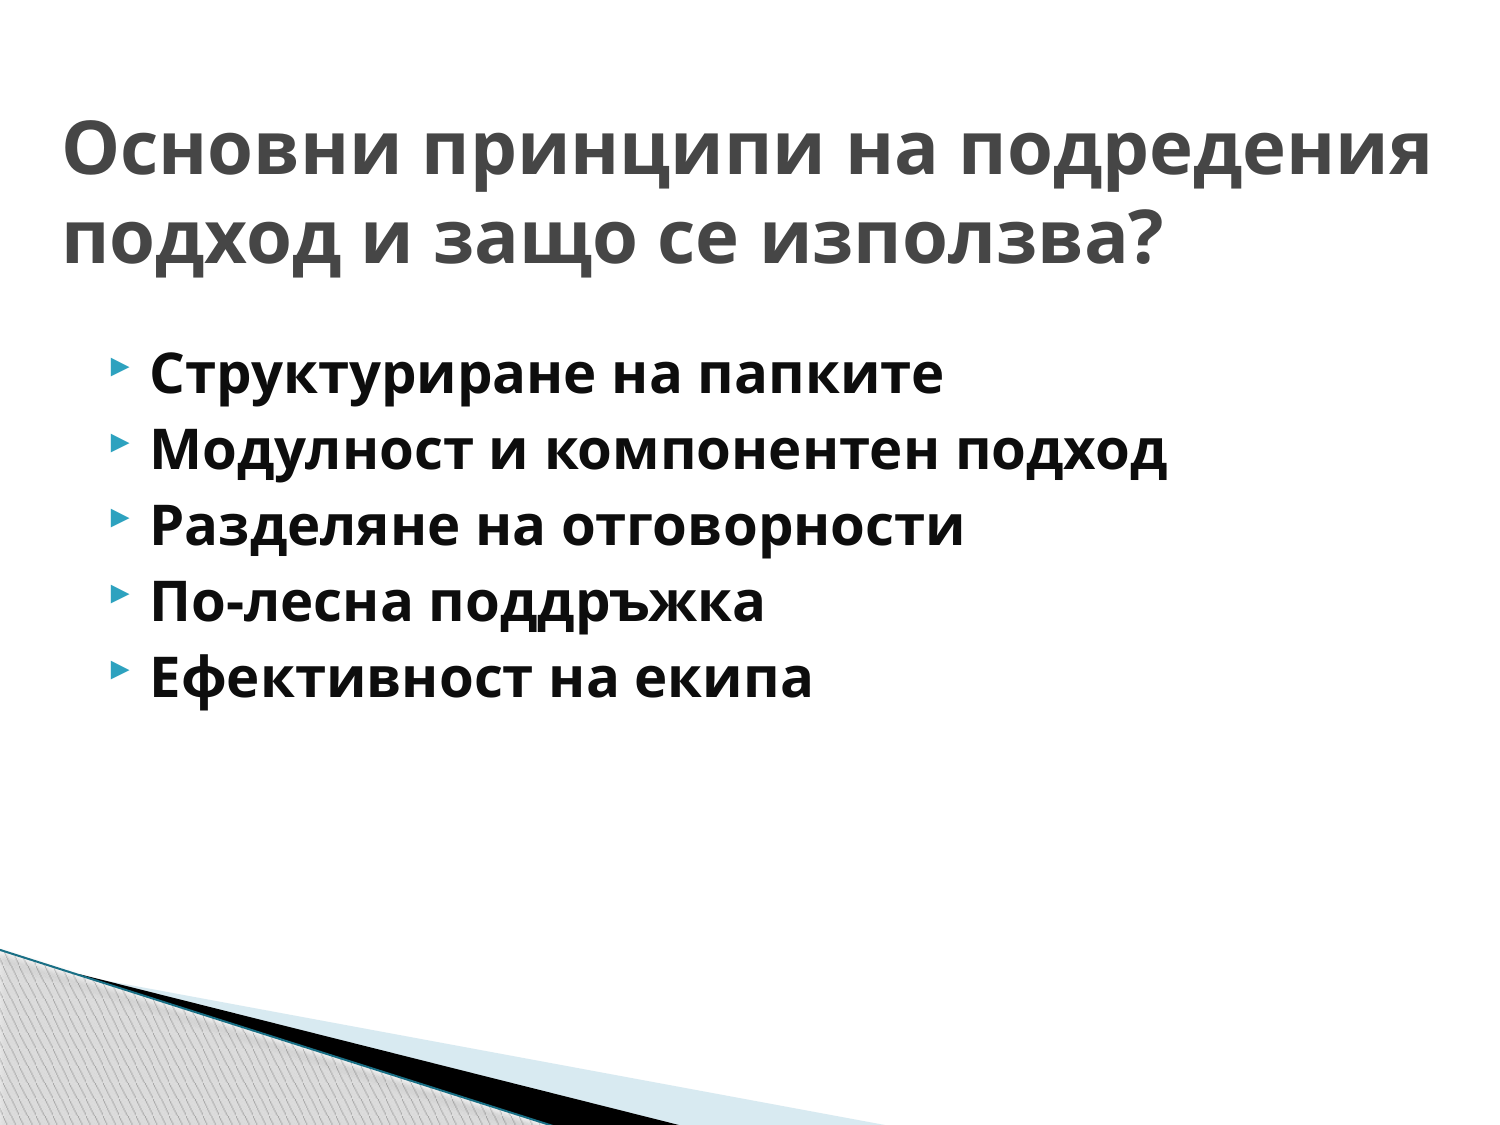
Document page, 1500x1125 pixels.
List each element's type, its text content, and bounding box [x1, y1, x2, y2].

title Основни принципи на подредения подход и защо се използва? [46, 48, 1454, 330]
list Структуриране на папките Модулност и компонентен подход Разделяне на отговорности По-лесна поддръжка Ефективност на екипа [75, 330, 1425, 978]
